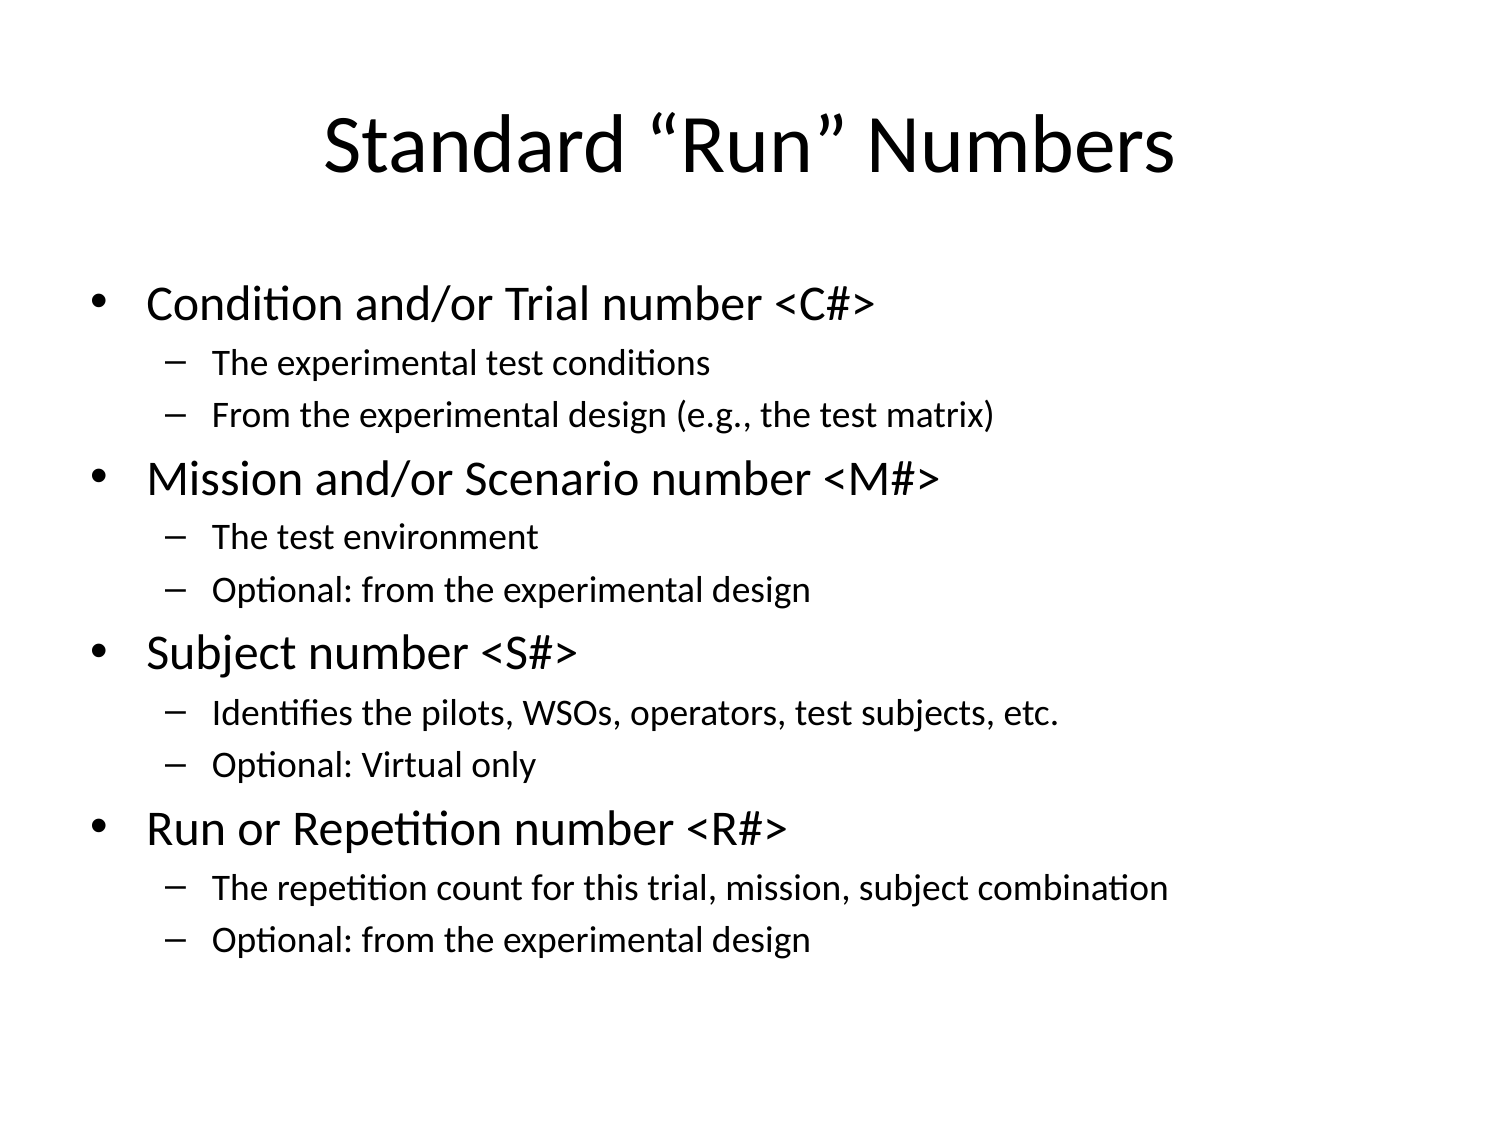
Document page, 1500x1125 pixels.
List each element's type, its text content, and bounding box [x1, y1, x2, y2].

list Condition and/or Trial number <C#> The experimental test conditions From the experimental design (e.g., the test matrix) Mission and/or Scenario number <M#> The test environment Optional: from the experimental design Subject number <S#> Identifies the pilots, WSOs, operators, test subjects, etc. Optional: Virtual only Run or Repetition number <R#> The repetition count for this trial, mission, subject combination Optional: from the experimental design [75, 262, 1425, 1005]
title Standard “Run” Numbers [75, 45, 1425, 233]
